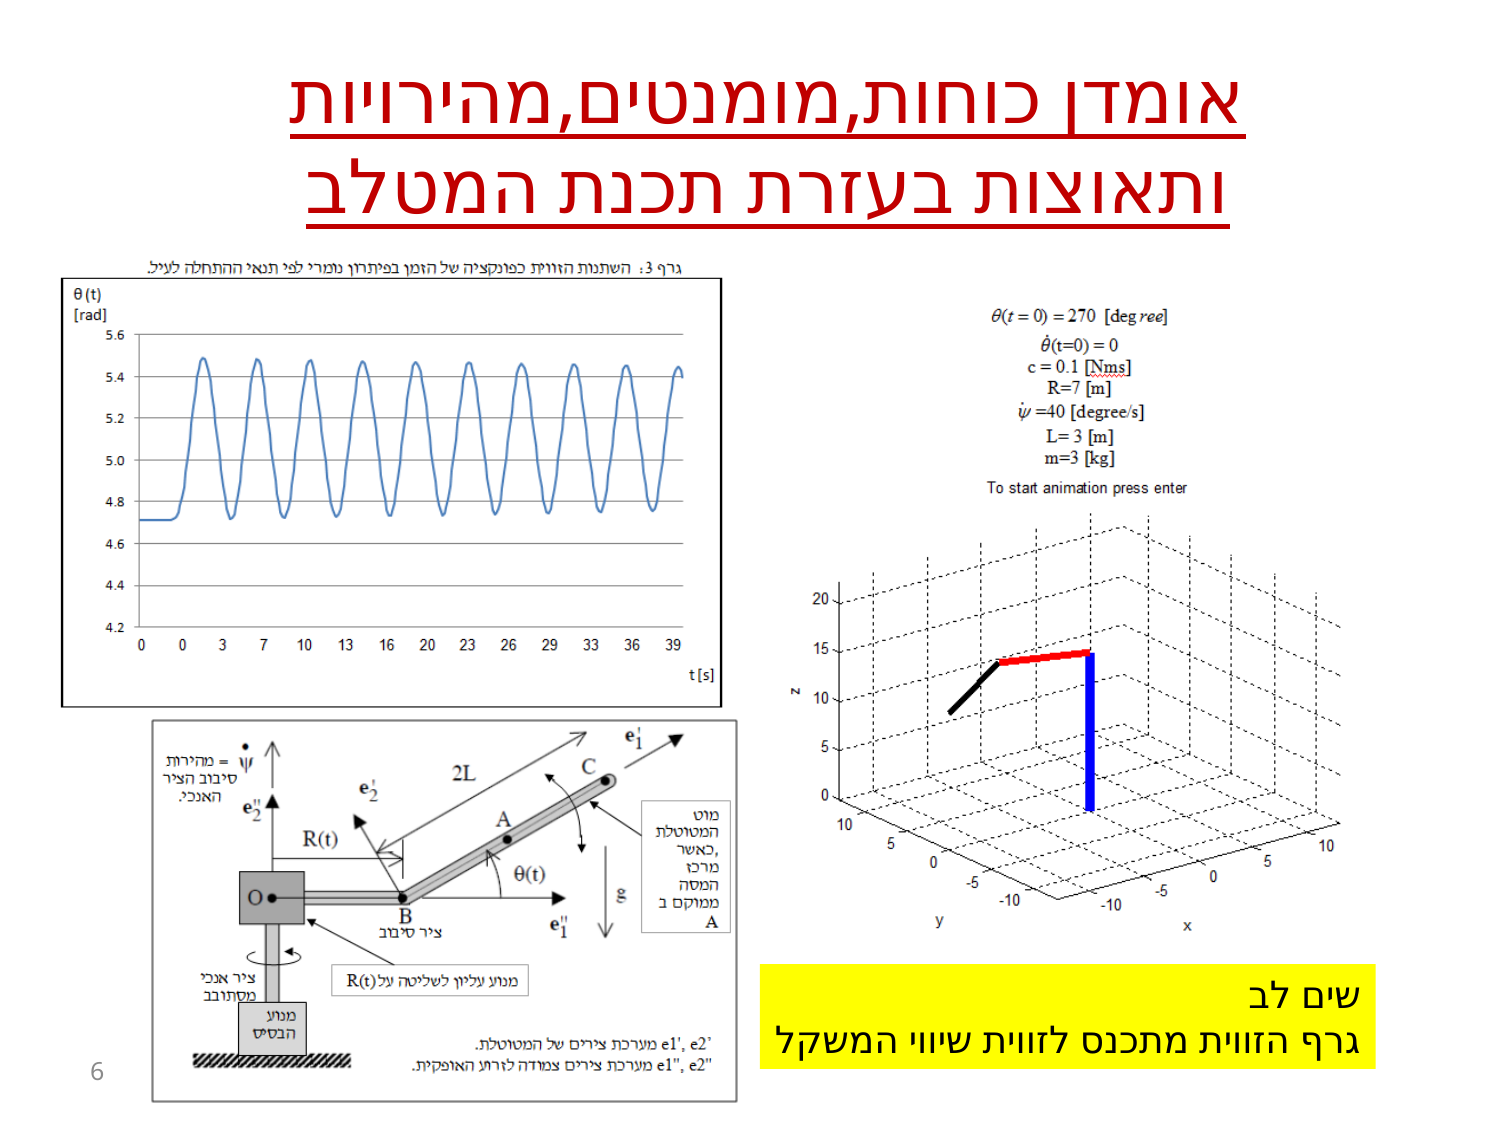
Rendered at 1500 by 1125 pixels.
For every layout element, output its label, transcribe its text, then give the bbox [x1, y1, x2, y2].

text_box שים לב גרף הזווית מתכנס לזווית שיווי המשקל [759, 964, 1376, 1069]
title אומדן כוחות,מומנטים,מהירויות ותאוצות בעזרת תכנת המטלב [194, 45, 1341, 233]
picture [147, 715, 741, 1107]
slide_number 6 [75, 1042, 142, 1103]
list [749, 290, 1378, 947]
picture [52, 255, 728, 711]
